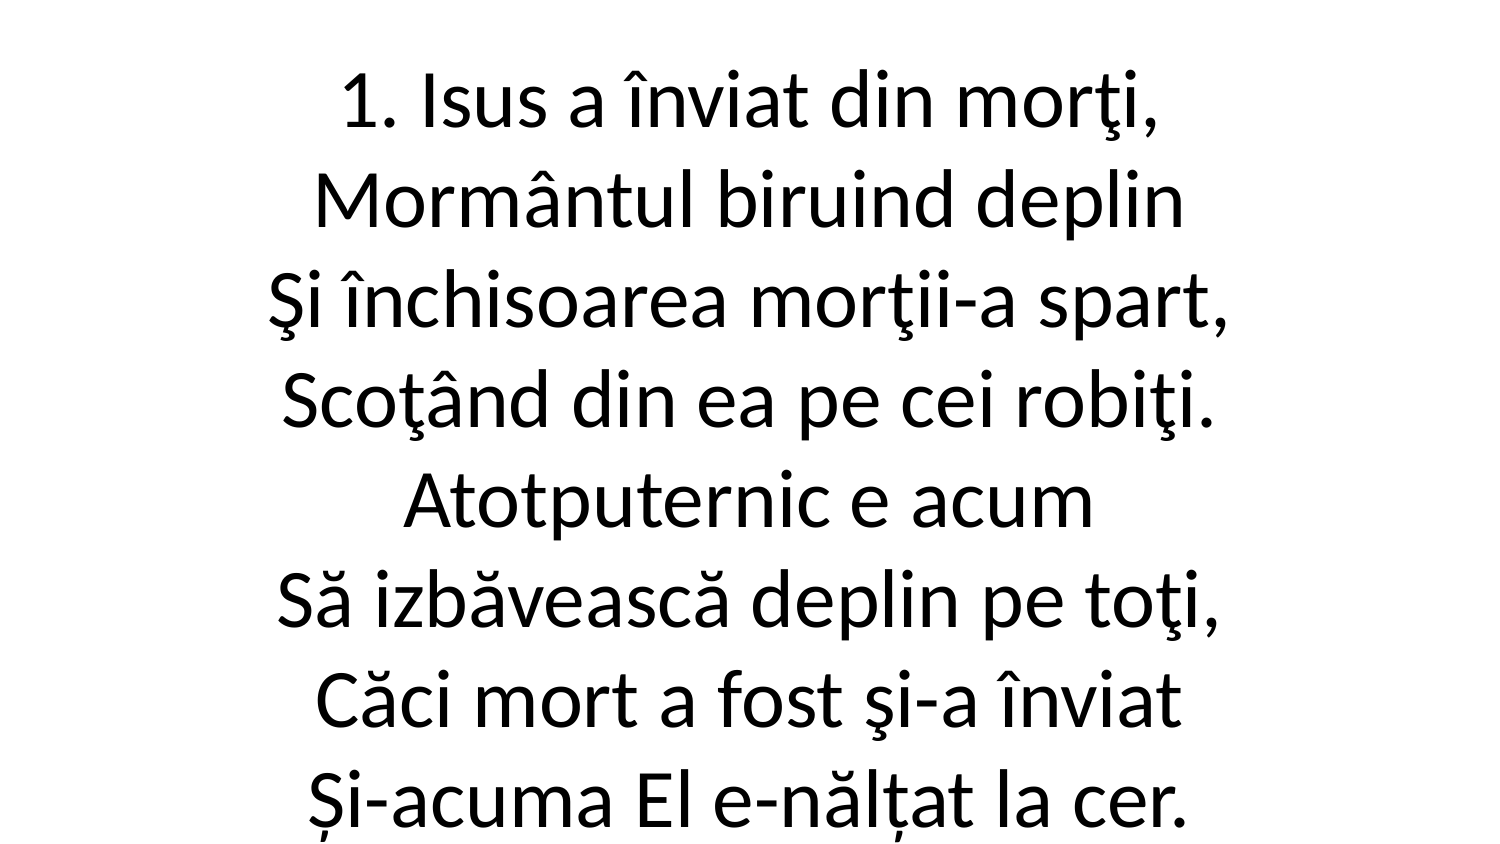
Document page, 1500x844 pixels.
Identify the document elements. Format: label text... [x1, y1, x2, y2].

text_box 1. Isus a înviat din morţi, Mormântul biruind deplin Şi închisoarea morţii-a spart, Scoţând din ea pe cei robiţi. Atotputernic e acum Să izbăvească deplin pe toţi, Căci mort a fost şi-a înviat Și-acuma El e-nălțat la cer. [252, 0, 1248, 844]
